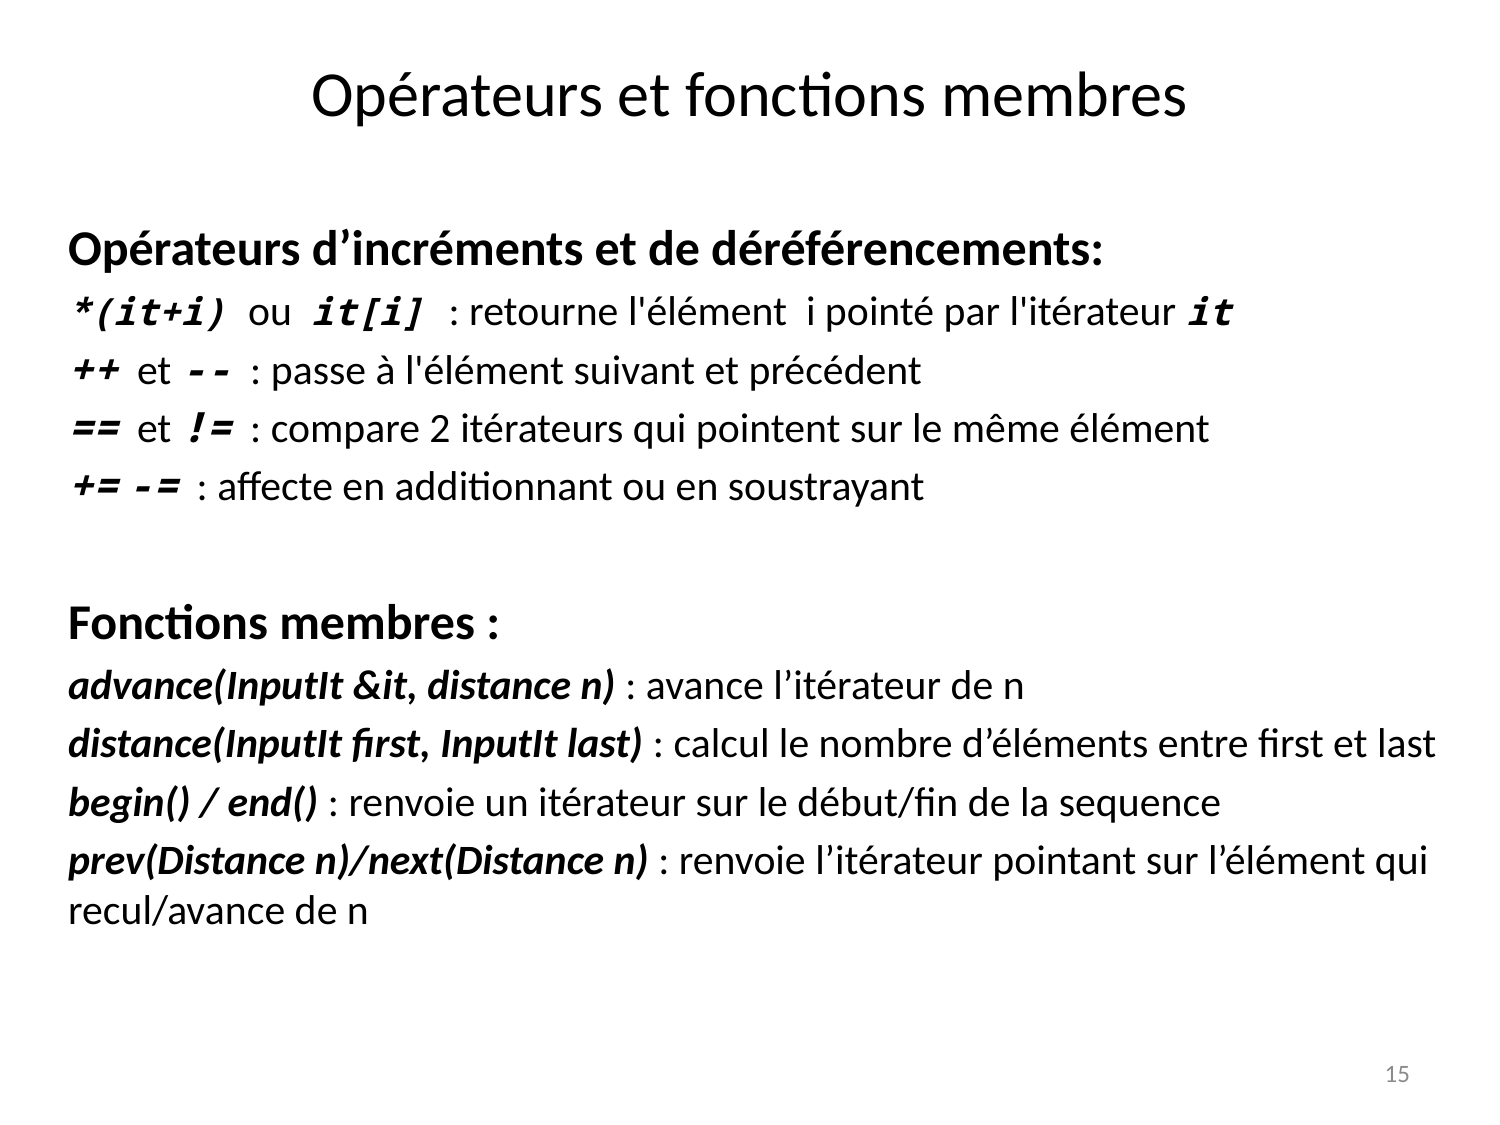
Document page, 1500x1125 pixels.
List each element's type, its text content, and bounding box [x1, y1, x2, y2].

slide_number 15 [1074, 1042, 1425, 1103]
title Opérateurs et fonctions membres [75, 45, 1425, 138]
list Opérateurs d’incréments et de déréférencements: *(it+i) ou it[i] : retourne l'élément i pointé par l'itérateur it ++ et -- : passe à l'élément suivant et précédent == et != : compare 2 itérateurs qui pointent sur le même élément += -= : affecte en additionnant ou en soustrayant Fonctions membres : advance(InputIt &it, distance n) : avance l’itérateur de n distance(InputIt first, InputIt last) : calcul le nombre d’éléments entre first et last begin() / end() : renvoie un itérateur sur le début/fin de la sequence prev(Distance n)/next(Distance n) : renvoie l’itérateur pointant sur l’élément qui recul/avance de n [53, 208, 1459, 1071]
